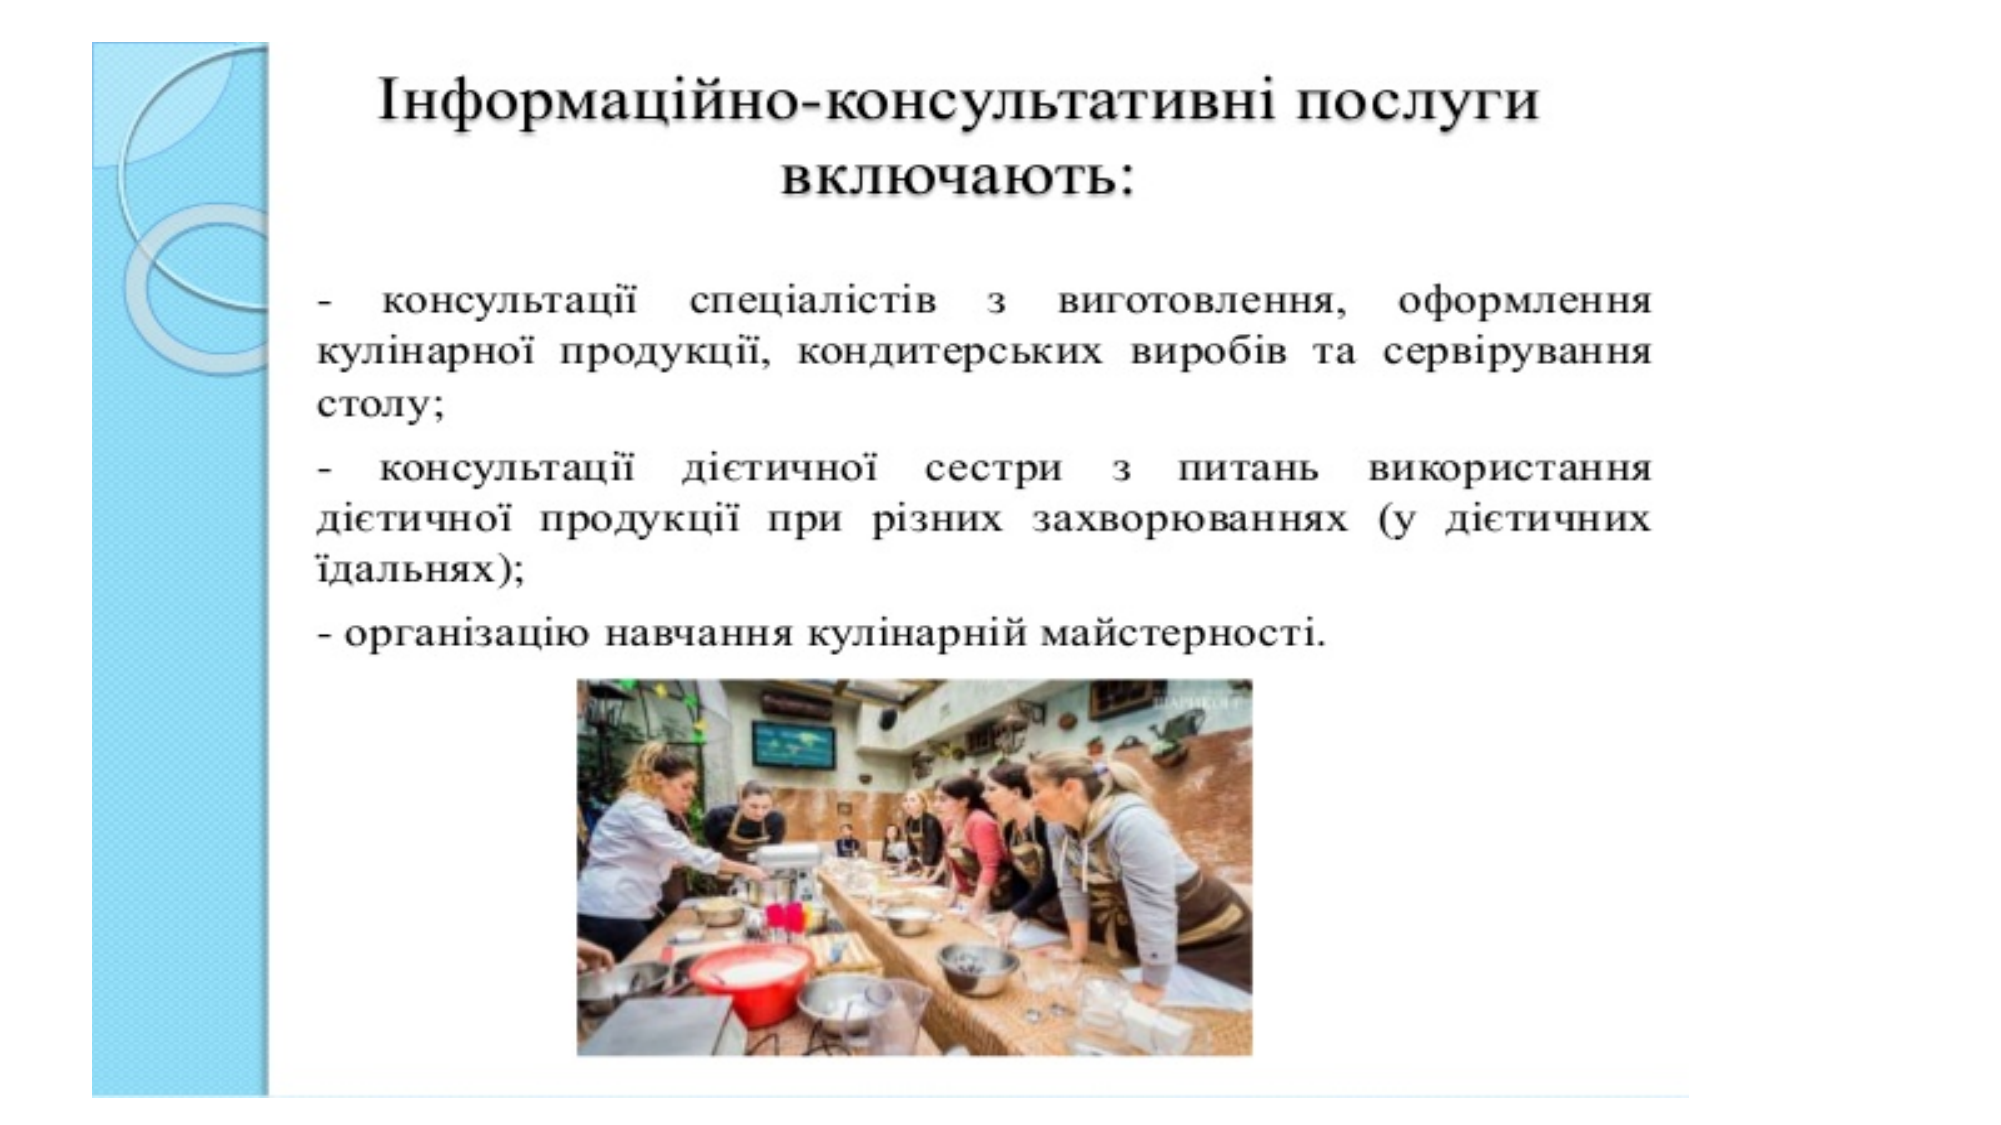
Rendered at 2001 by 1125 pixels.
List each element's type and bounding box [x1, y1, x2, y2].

picture [92, 42, 1689, 1098]
